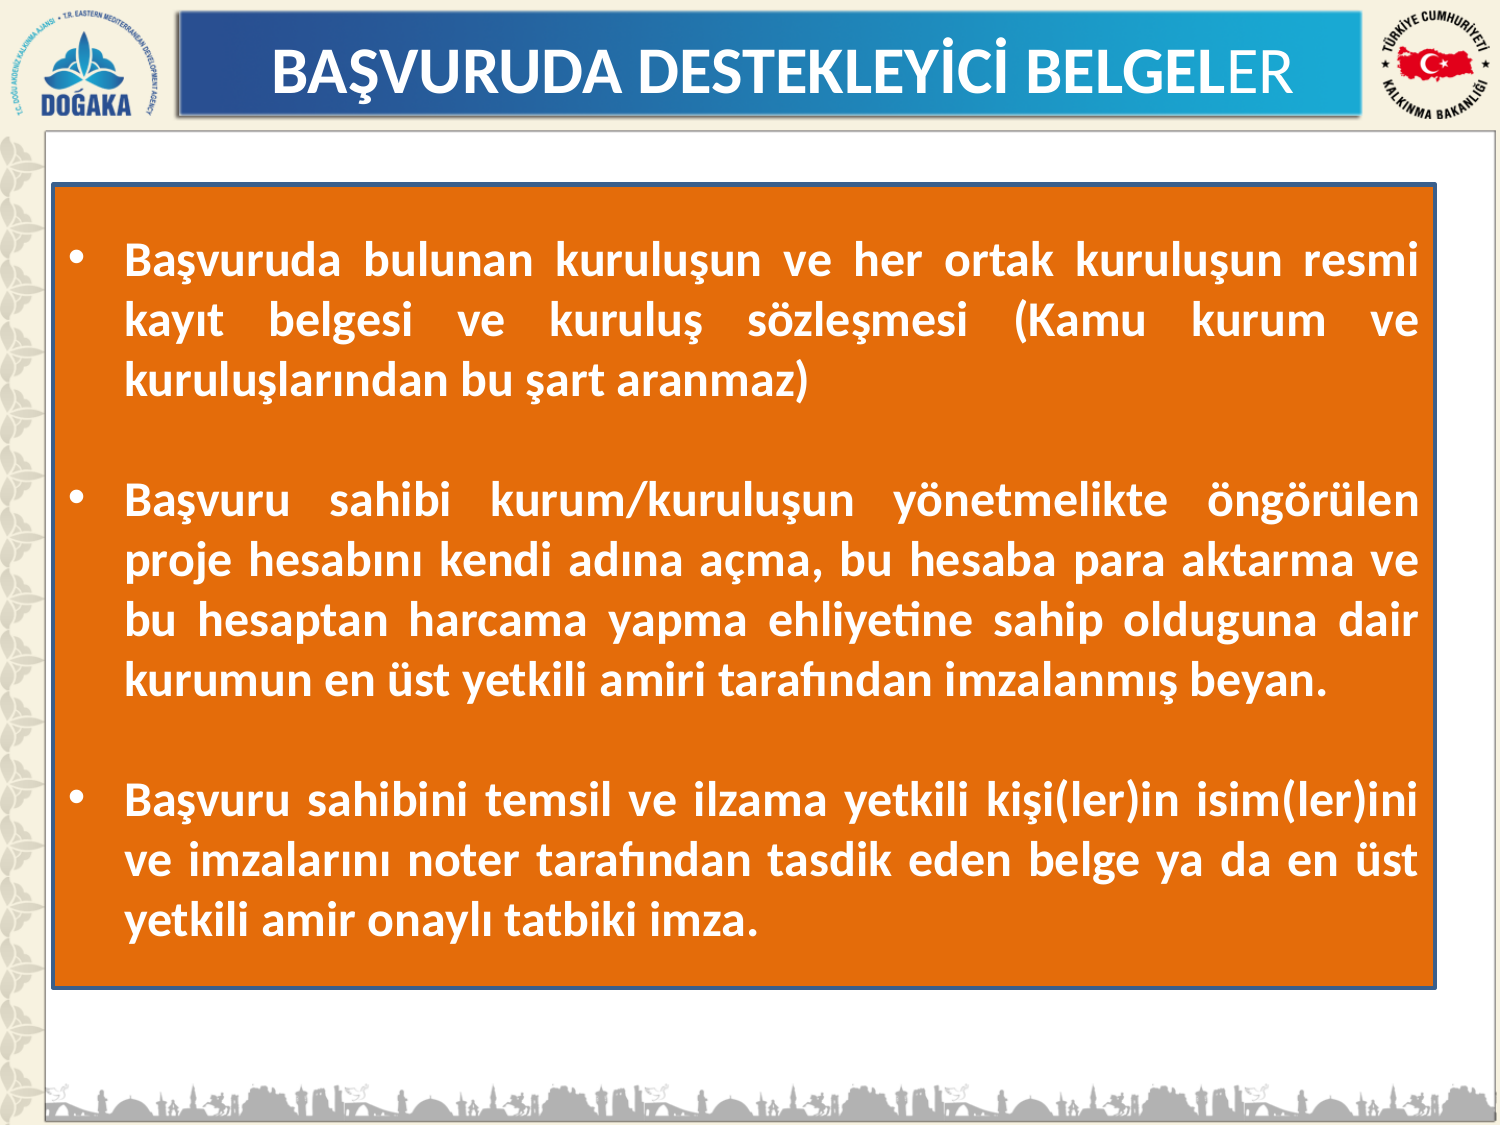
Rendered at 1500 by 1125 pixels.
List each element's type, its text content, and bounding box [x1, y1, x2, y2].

title BAŞVURUDA DESTEKLEYİCİ BELGELER [159, 19, 1407, 126]
text_box Başvuruda bulunan kuruluşun ve her ortak kuruluşun resmi kayıt belgesi ve kuruluş sözleşmesi (Kamu kurum ve kuruluşlarından bu şart aranmaz) Başvuru sahibi kurum/kuruluşun yönetmelikte öngörülen proje hesabını kendi adına açma, bu hesaba para aktarma ve bu hesaptan harcama yapma ehliyetine sahip olduguna dair kurumun en üst yetkili amiri tarafından imzalanmış beyan. Başvuru sahibini temsil ve ilzama yetkili kişi(ler)in isim(ler)ini ve imzalarını noter tarafından tasdik eden belge ya da en üst yetkili amir onaylı tatbiki imza. [51, 182, 1437, 990]
picture [0, 0, 1500, 1125]
